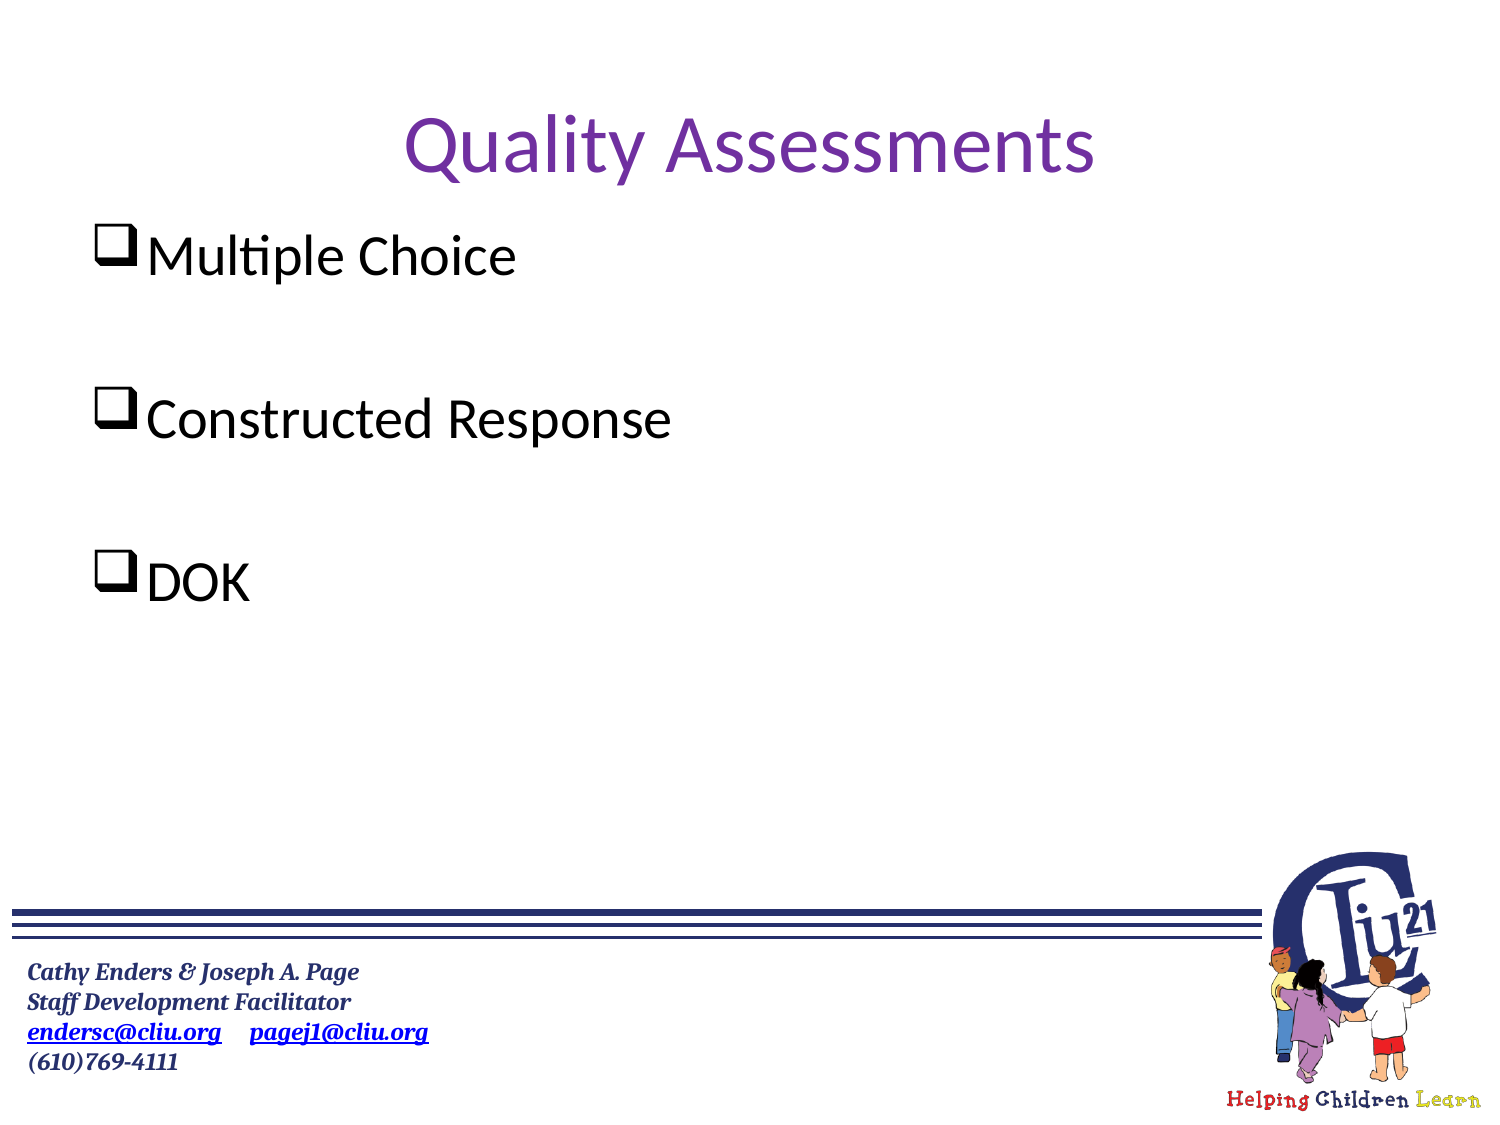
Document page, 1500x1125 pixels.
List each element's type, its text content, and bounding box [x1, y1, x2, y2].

title Quality Assessments [75, 45, 1425, 209]
list Multiple Choice Constructed Response DOK [75, 209, 1425, 835]
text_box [12, 837, 1500, 1121]
